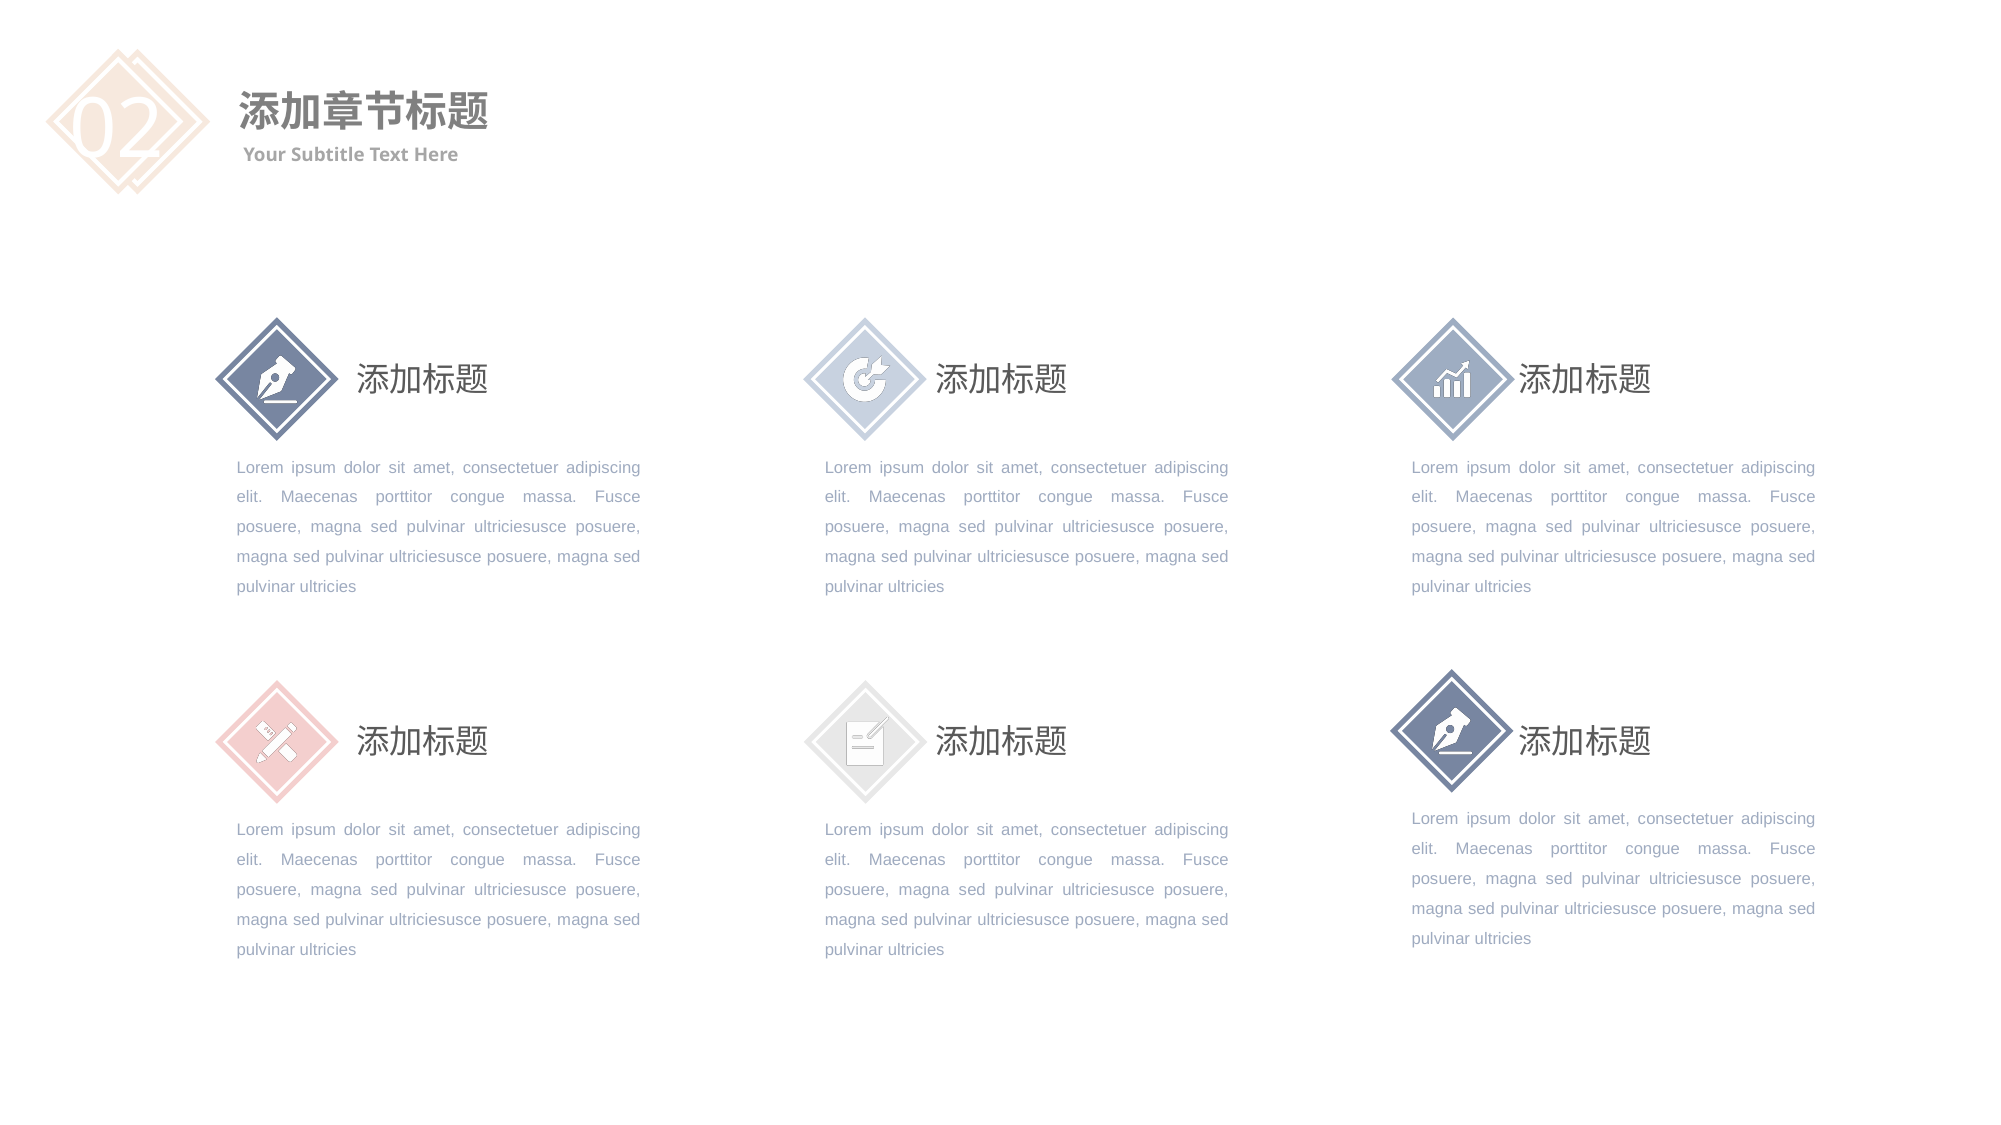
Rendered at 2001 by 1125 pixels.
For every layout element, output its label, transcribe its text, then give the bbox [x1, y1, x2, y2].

text_box Lorem ipsum dolor sit amet, consectetuer adipiscing elit. Maecenas porttitor congue massa. Fusce posuere, magna sed pulvinar ultriciesusce posuere, magna sed pulvinar ultriciesusce posuere, magna sed pulvinar ultricies [806, 437, 1248, 605]
text_box 添加标题 [1511, 693, 1749, 768]
text_box 添加标题 [924, 693, 1166, 768]
text_box Lorem ipsum dolor sit amet, consectetuer adipiscing elit. Maecenas porttitor congue massa. Fusce posuere, magna sed pulvinar ultriciesusce posuere, magna sed pulvinar ultriciesusce posuere, magna sed pulvinar ultricies [1393, 789, 1834, 957]
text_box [1395, 321, 1512, 438]
text_box 添加标题 [341, 330, 587, 406]
text_box Lorem ipsum dolor sit amet, consectetuer adipiscing elit. Maecenas porttitor congue massa. Fusce posuere, magna sed pulvinar ultriciesusce posuere, magna sed pulvinar ultriciesusce posuere, magna sed pulvinar ultricies [218, 437, 659, 605]
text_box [49, 52, 207, 191]
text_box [218, 320, 335, 438]
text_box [806, 321, 924, 438]
text_box Lorem ipsum dolor sit amet, consectetuer adipiscing elit. Maecenas porttitor congue massa. Fusce posuere, magna sed pulvinar ultriciesusce posuere, magna sed pulvinar ultriciesusce posuere, magna sed pulvinar ultricies [1393, 437, 1834, 605]
text_box Lorem ipsum dolor sit amet, consectetuer adipiscing elit. Maecenas porttitor congue massa. Fusce posuere, magna sed pulvinar ultriciesusce posuere, magna sed pulvinar ultriciesusce posuere, magna sed pulvinar ultricies [806, 800, 1248, 968]
text_box 添加标题 [1512, 330, 1749, 406]
text_box 添加章节标题 [212, 77, 516, 143]
text_box 添加标题 [924, 330, 1166, 406]
text_box Lorem ipsum dolor sit amet, consectetuer adipiscing elit. Maecenas porttitor congue massa. Fusce posuere, magna sed pulvinar ultriciesusce posuere, magna sed pulvinar ultriciesusce posuere, magna sed pulvinar ultricies [218, 800, 659, 968]
text_box 添加标题 [341, 693, 587, 768]
text_box Your Subtitle Text Here [228, 140, 499, 169]
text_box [1393, 672, 1511, 789]
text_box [807, 683, 924, 800]
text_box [218, 683, 336, 800]
